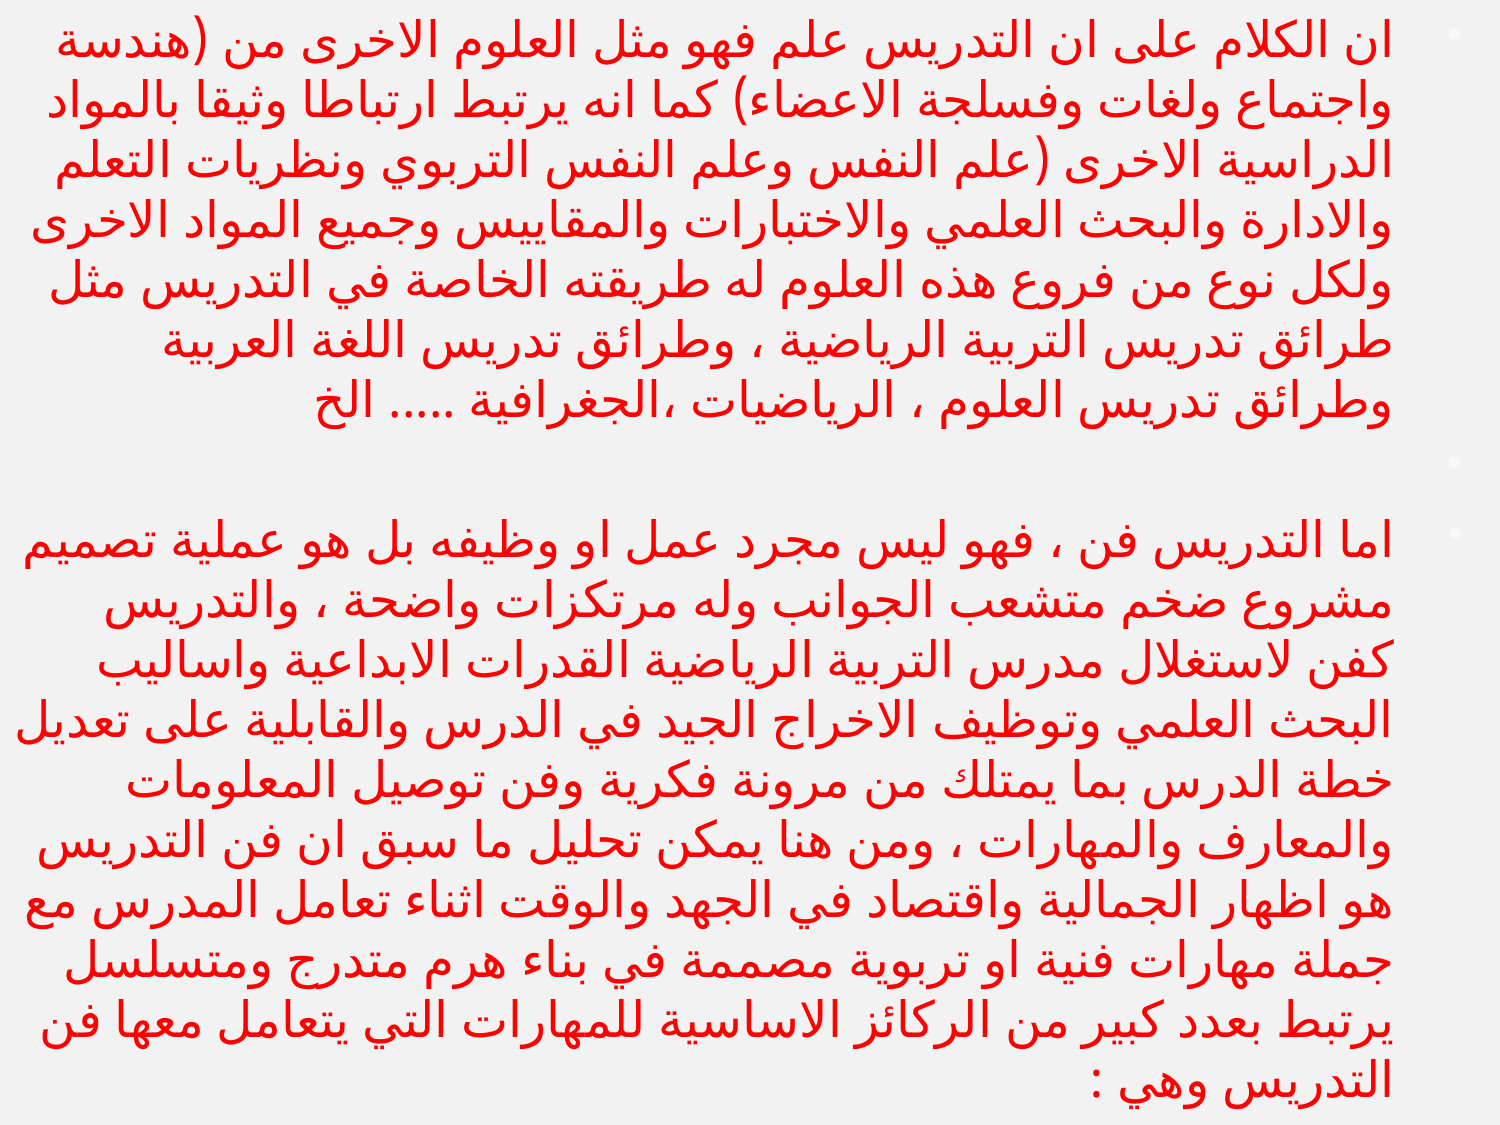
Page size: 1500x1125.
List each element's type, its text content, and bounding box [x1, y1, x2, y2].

list ان الكلام على ان التدريس علم فهو مثل العلوم الاخرى من (هندسة واجتماع ولغات وفسلجة الاعضاء) كما انه يرتبط ارتباطا وثيقا بالمواد الدراسية الاخرى (علم النفس وعلم النفس التربوي ونظريات التعلم والادارة والبحث العلمي والاختبارات والمقاييس وجميع المواد الاخرى ولكل نوع من فروع هذه العلوم له طريقته الخاصة في التدريس مثل طرائق تدريس التربية الرياضية ، وطرائق تدريس اللغة العربية وطرائق تدريس العلوم ، الرياضيات ،الجغرافية ..... الخ اما التدريس فن ، فهو ليس مجرد عمل او وظيفه بل هو عملية تصميم مشروع ضخم متشعب الجوانب وله مرتكزات واضحة ، والتدريس كفن لاستغلال مدرس التربية الرياضية القدرات الابداعية واساليب البحث العلمي وتوظيف الاخراج الجيد في الدرس والقابلية على تعديل خطة الدرس بما يمتلك من مرونة فكرية وفن توصيل المعلومات والمعارف والمهارات ، ومن هنا يمكن تحليل ما سبق ان فن التدريس هو اظهار الجمالية واقتصاد في الجهد والوقت اثناء تعامل المدرس مع جملة مهارات فنية او تربوية مصممة في بناء هرم متدرج ومتسلسل يرتبط بعدد كبير من الركائز الاساسية للمهارات التي يتعامل معها فن التدريس وهي : [0, 0, 1500, 1125]
